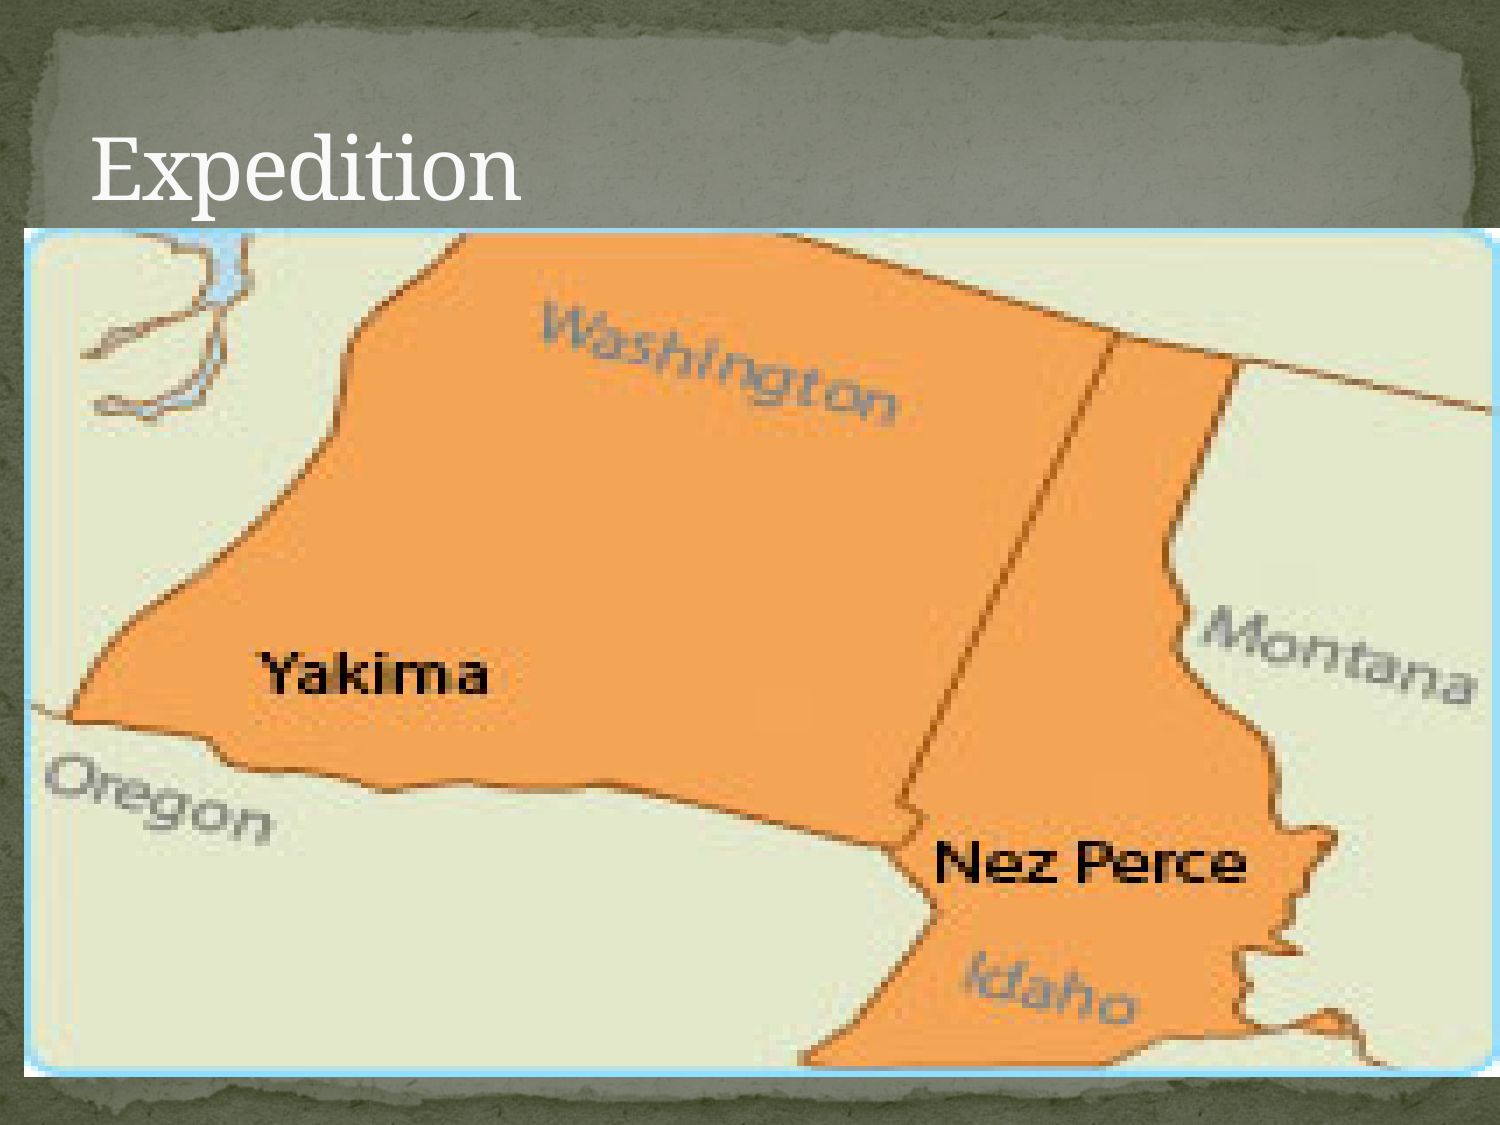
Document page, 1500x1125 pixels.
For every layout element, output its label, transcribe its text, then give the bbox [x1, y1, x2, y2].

title Expedition [74, 24, 1425, 217]
picture [24, 228, 1500, 1077]
